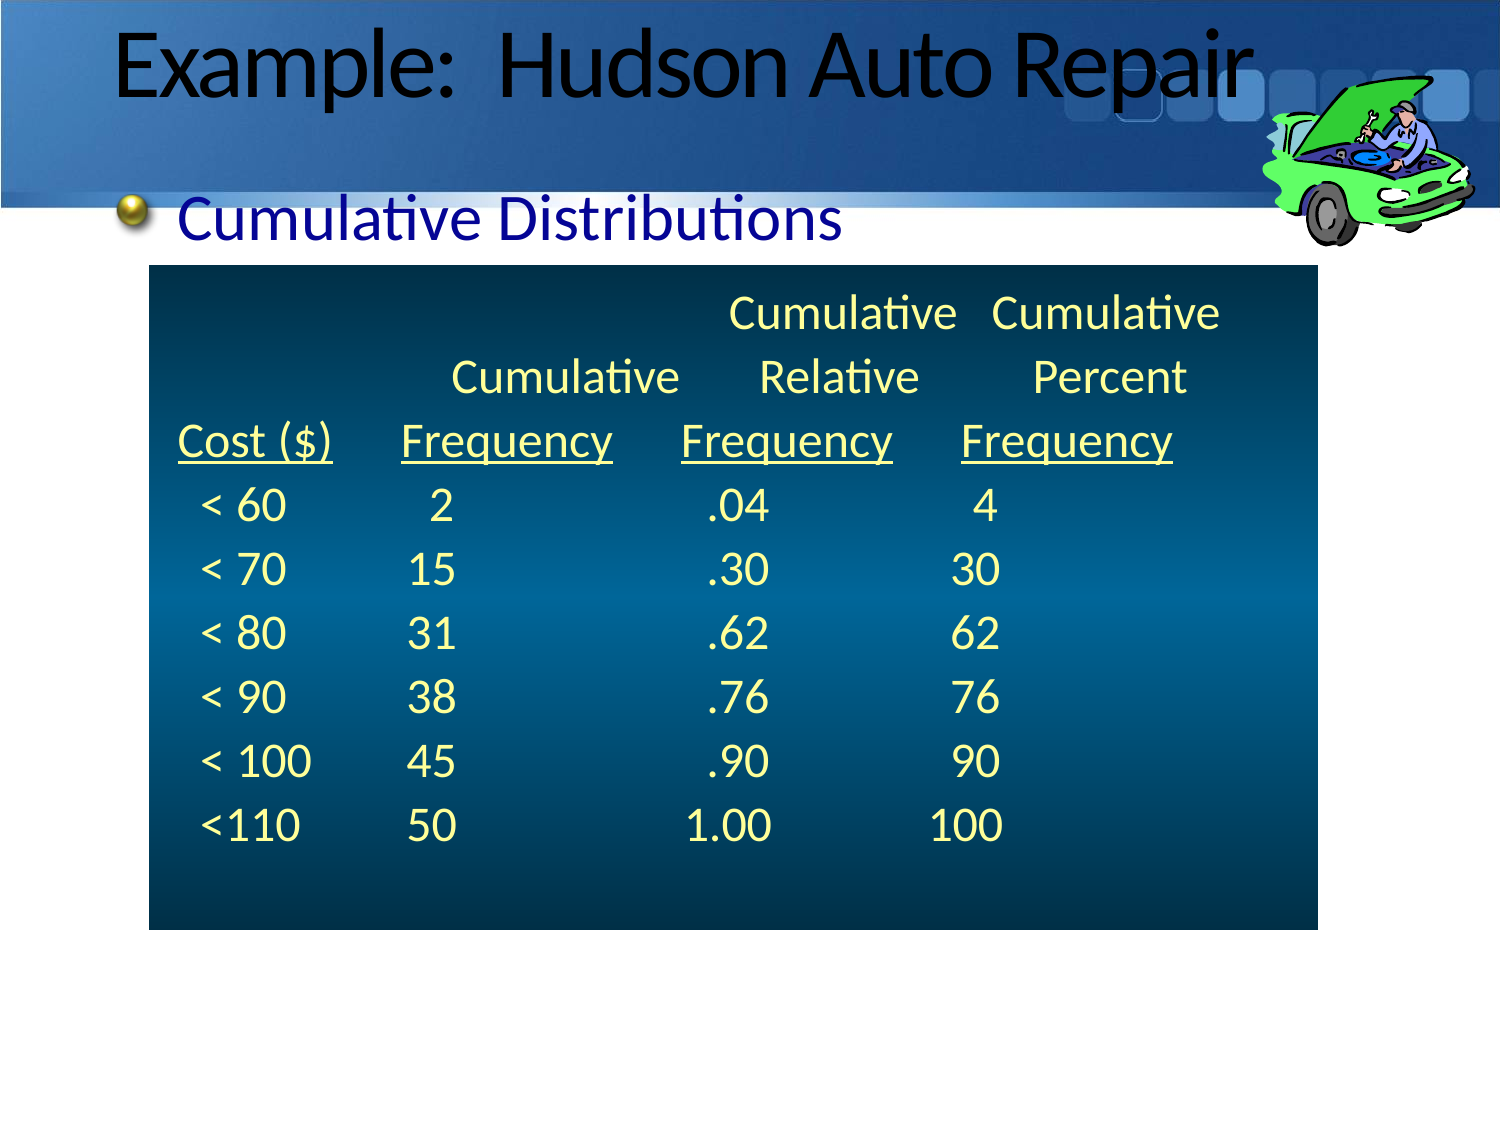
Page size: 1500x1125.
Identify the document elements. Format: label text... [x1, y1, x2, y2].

list Cumulative Distributions Cumulative Cumulative Cumulative Relative Percent Cost ($) Frequency Frequency Frequency < 60 2 .04 4 < 70 15 .30 30 < 80 31 .62 62 < 90 38 .76 76 < 100 45 .90 90 <110 50 1.00 100 [112, 183, 1388, 967]
picture [0, 0, 1500, 1125]
title Example: Hudson Auto Repair [112, 11, 1388, 137]
